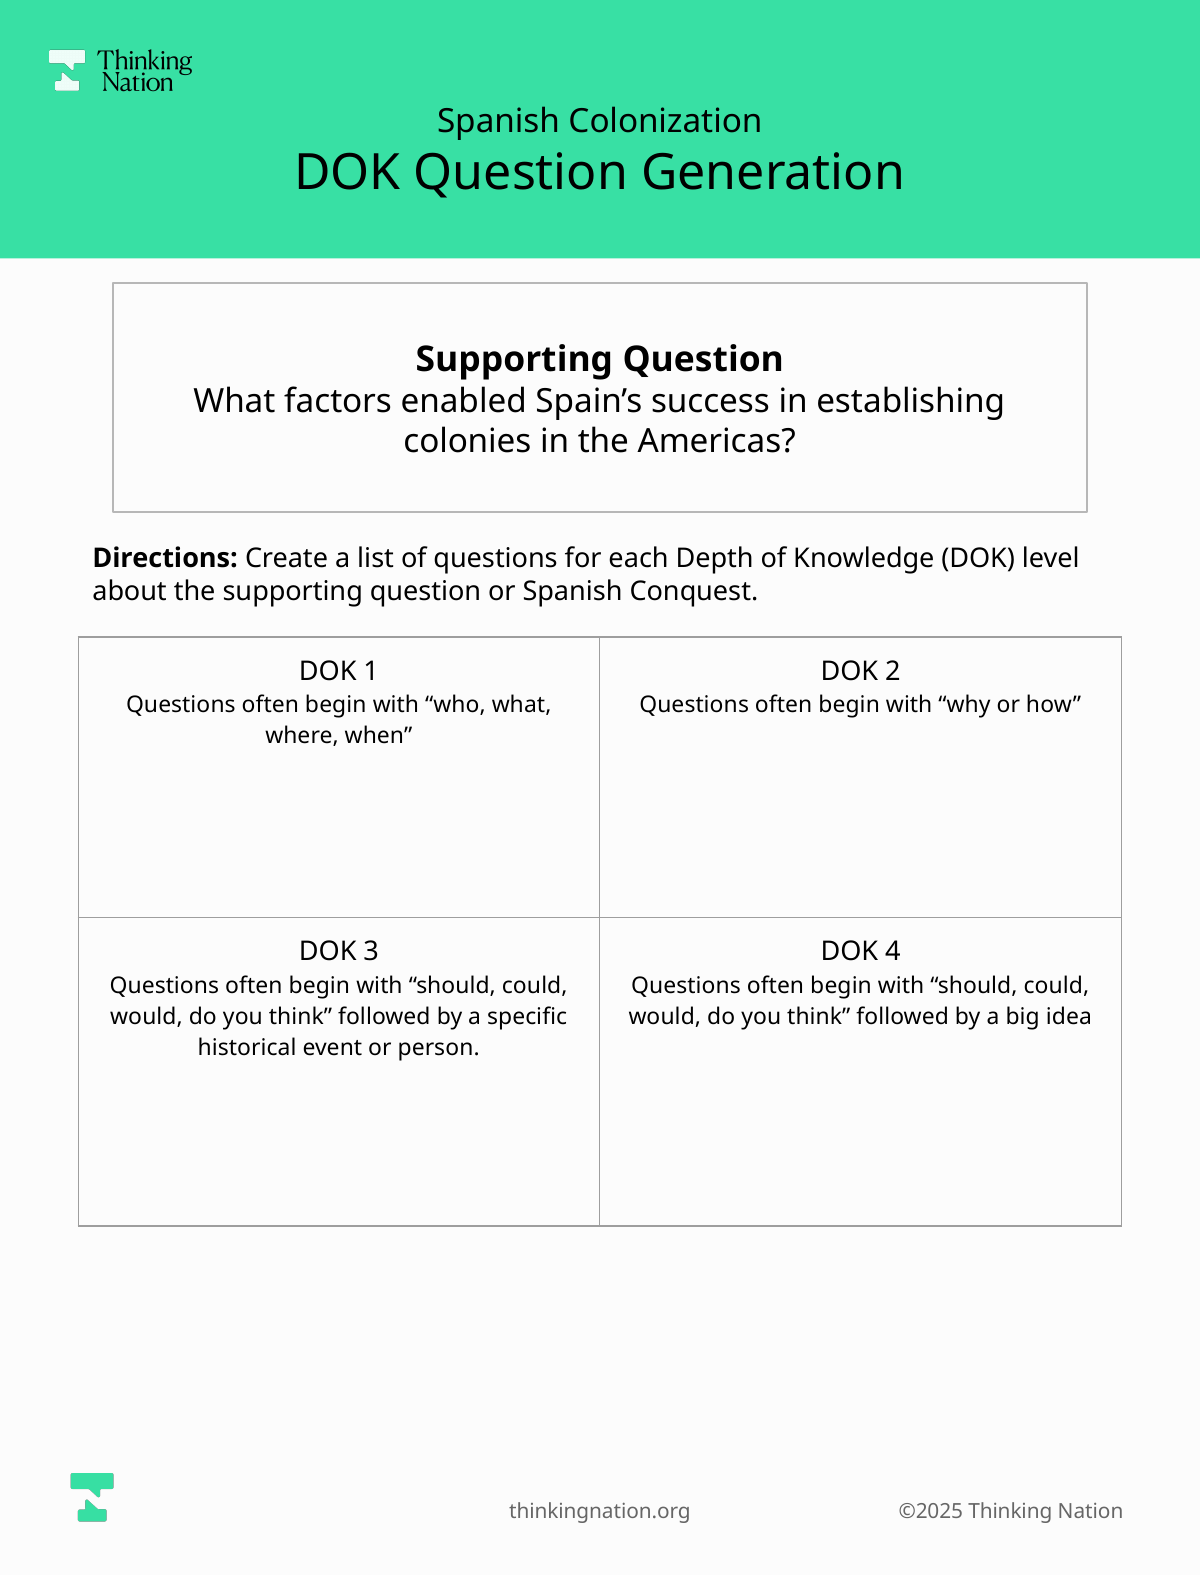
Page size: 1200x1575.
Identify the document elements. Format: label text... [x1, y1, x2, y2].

table_cell DOK 4 Questions often begin with “should, could, would, do you think” followed by a big idea [600, 918, 1121, 1225]
picture [58, 1463, 126, 1531]
text_box Directions: Create a list of questions for each Depth of Knowledge (DOK) level about the supporting question or Spanish Conquest. [78, 526, 1138, 620]
text_box Spanish Colonization DOK Question Generation [0, 0, 1200, 259]
table_header DOK 2 Questions often begin with “why or how” [600, 638, 1121, 917]
picture [33, 35, 197, 104]
text_box ©2025 Thinking Nation [854, 1483, 1139, 1532]
table_cell DOK 3 Questions often begin with “should, could, would, do you think” followed by a specific historical event or person. [79, 918, 599, 1225]
table_header DOK 1 Questions often begin with “who, what, where, when” [79, 638, 599, 917]
text_box Supporting Question What factors enabled Spain’s success in establishing colonies in the Americas? [112, 282, 1088, 513]
text_box thinkingnation.org [457, 1483, 742, 1532]
